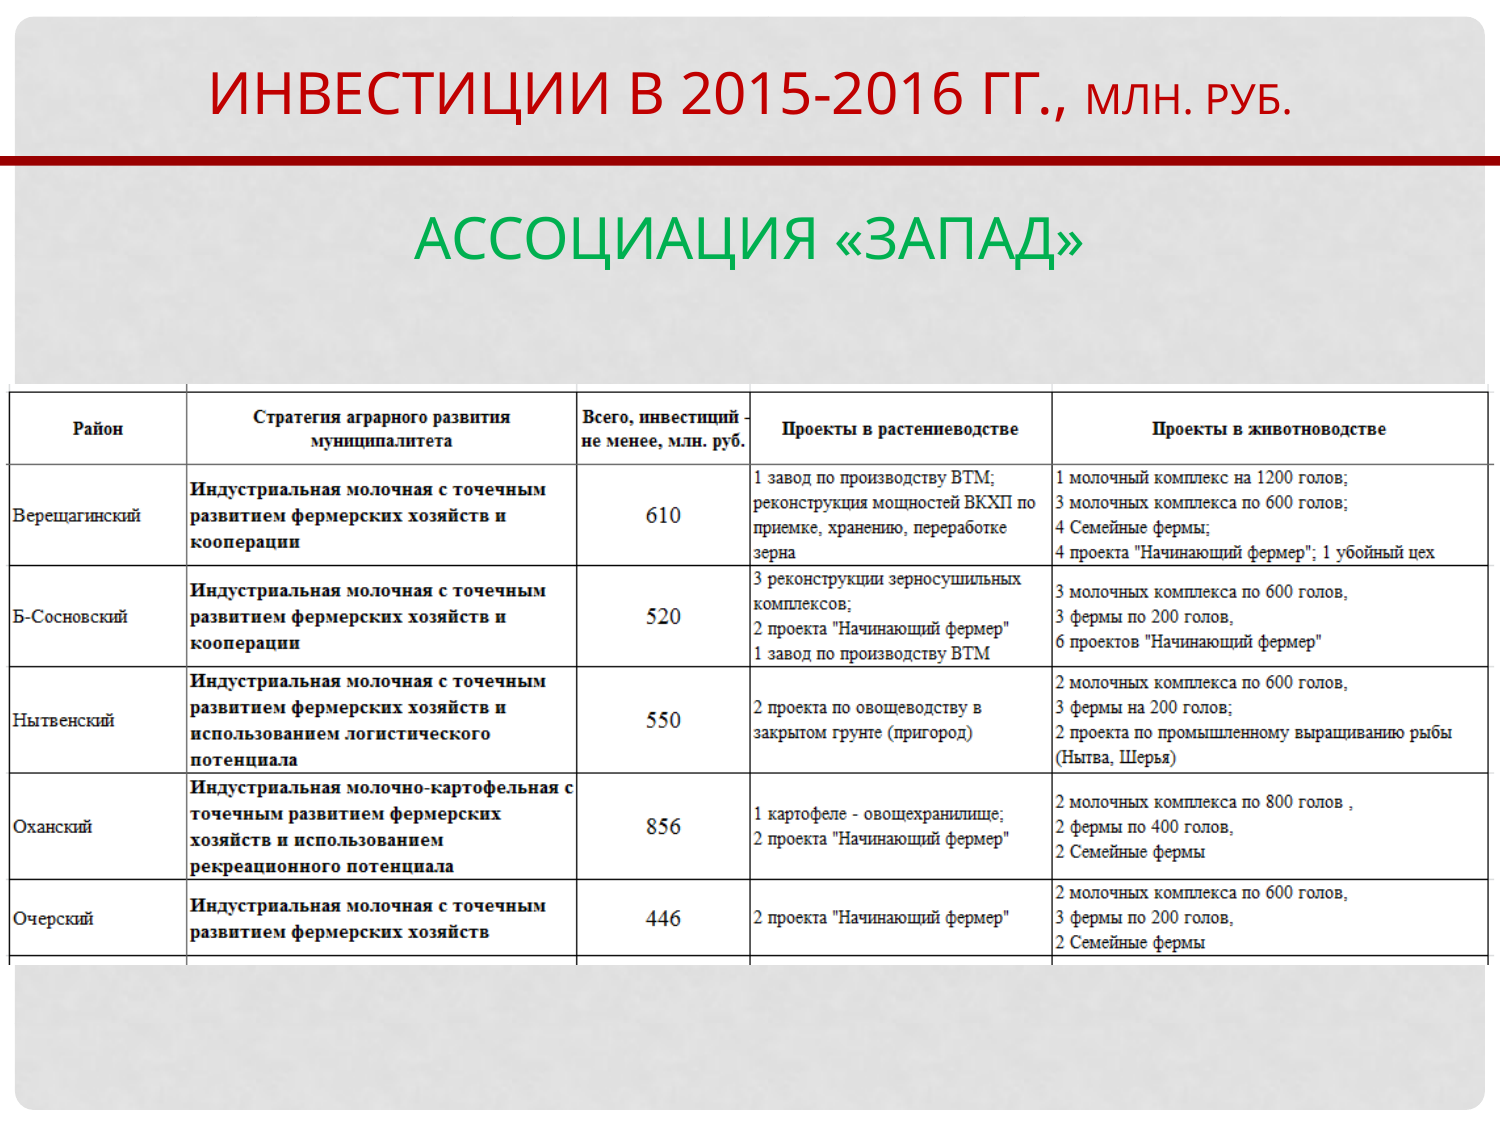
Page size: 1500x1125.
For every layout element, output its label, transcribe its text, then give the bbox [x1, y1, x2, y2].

text_box АССОЦИАЦИЯ «ЗАПАД» [29, 193, 1471, 303]
picture [5, 383, 1495, 965]
text_box Инвестиции в 2015-2016 гг., млн. руб. [29, 48, 1471, 158]
